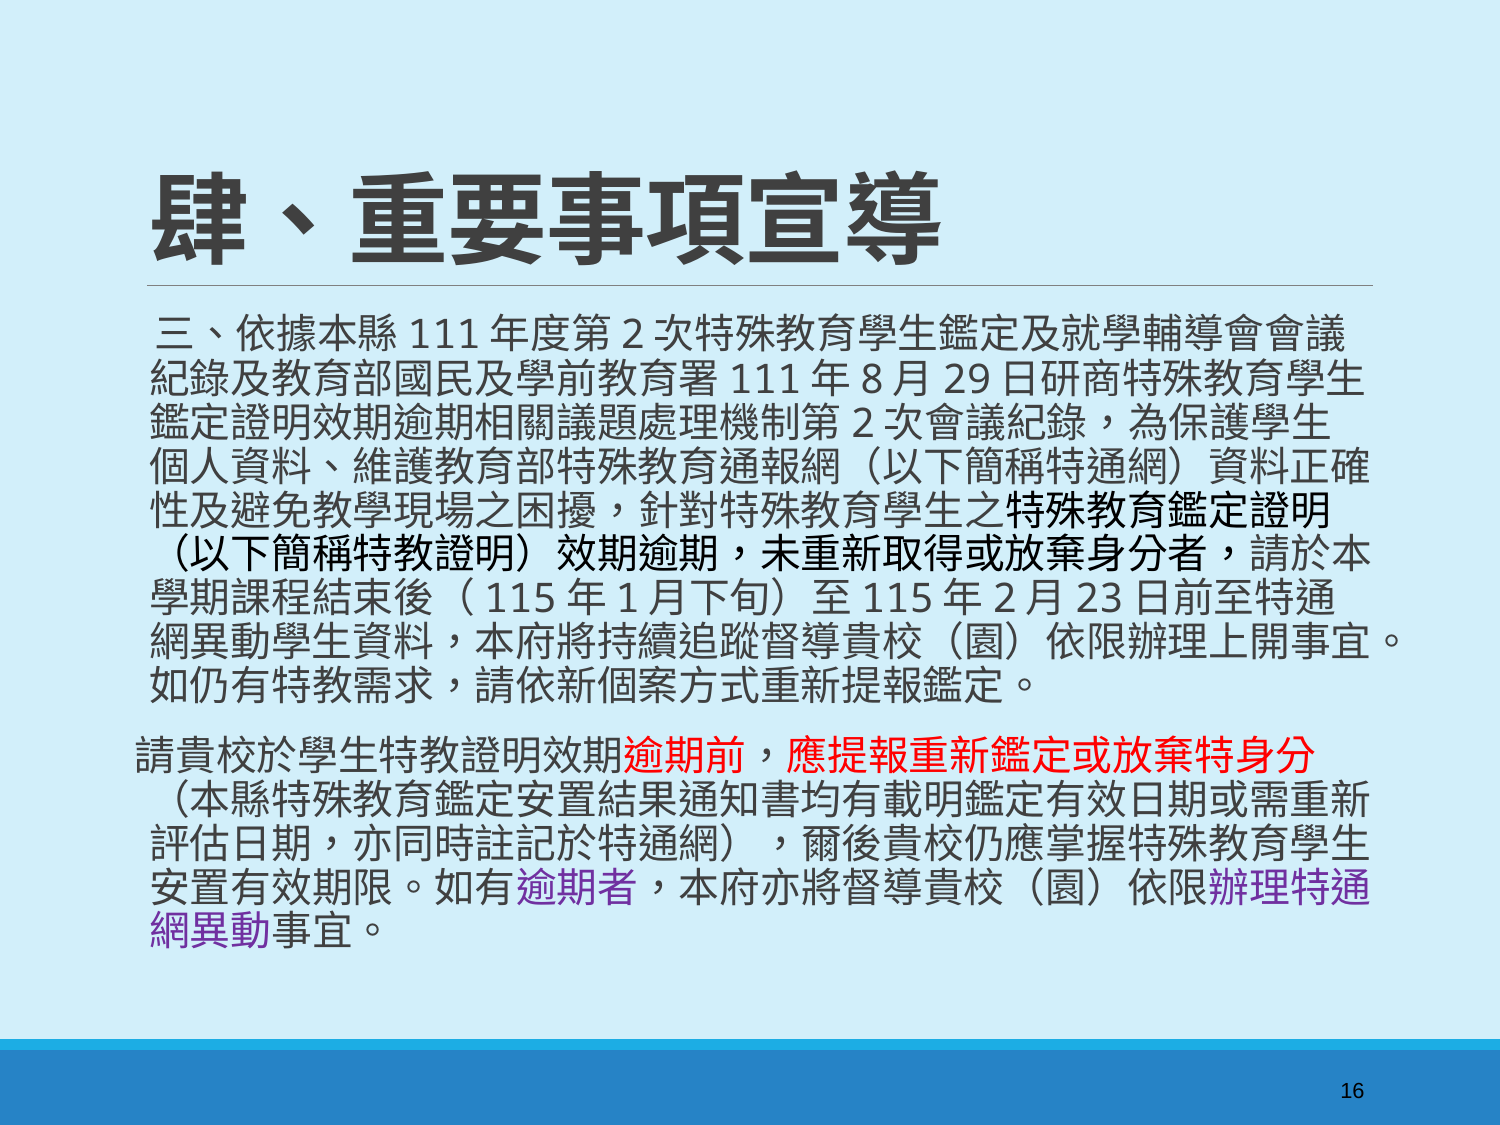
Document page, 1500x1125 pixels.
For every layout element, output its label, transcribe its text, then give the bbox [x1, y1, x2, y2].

title 肆、重要事項宣導 [134, 47, 1373, 285]
list 三、依據本縣111年度第2次特殊教育學生鑑定及就學輔導會會議紀錄及教育部國民及學前教育署111年8月29日研商特殊教育學生鑑定證明效期逾期相關議題處理機制第2次會議紀錄，為保護學生個人資料、維護教育部特殊教育通報網（以下簡稱特通網）資料正確性及避免教學現場之困擾，針對特殊教育學生之特殊教育鑑定證明（以下簡稱特教證明）效期逾期，未重新取得或放棄身分者，請於本學期課程結束後（115年1月下旬）至115年2月23日前至特通網異動學生資料，本府將持續追蹤督導貴校（園）依限辦理上開事宜。如仍有特教需求，請依新個案方式重新提報鑑定。 請貴校於學生特教證明效期逾期前，應提報重新鑑定或放棄特身分（本縣特殊教育鑑定安置結果通知書均有載明鑑定有效日期或需重新評估日期，亦同時註記於特通網），爾後貴校仍應掌握特殊教育學生安置有效期限。如有逾期者，本府亦將督導貴校（園）依限辦理特通網異動事宜。 [134, 302, 1373, 963]
slide_number 16 [1217, 1059, 1380, 1120]
